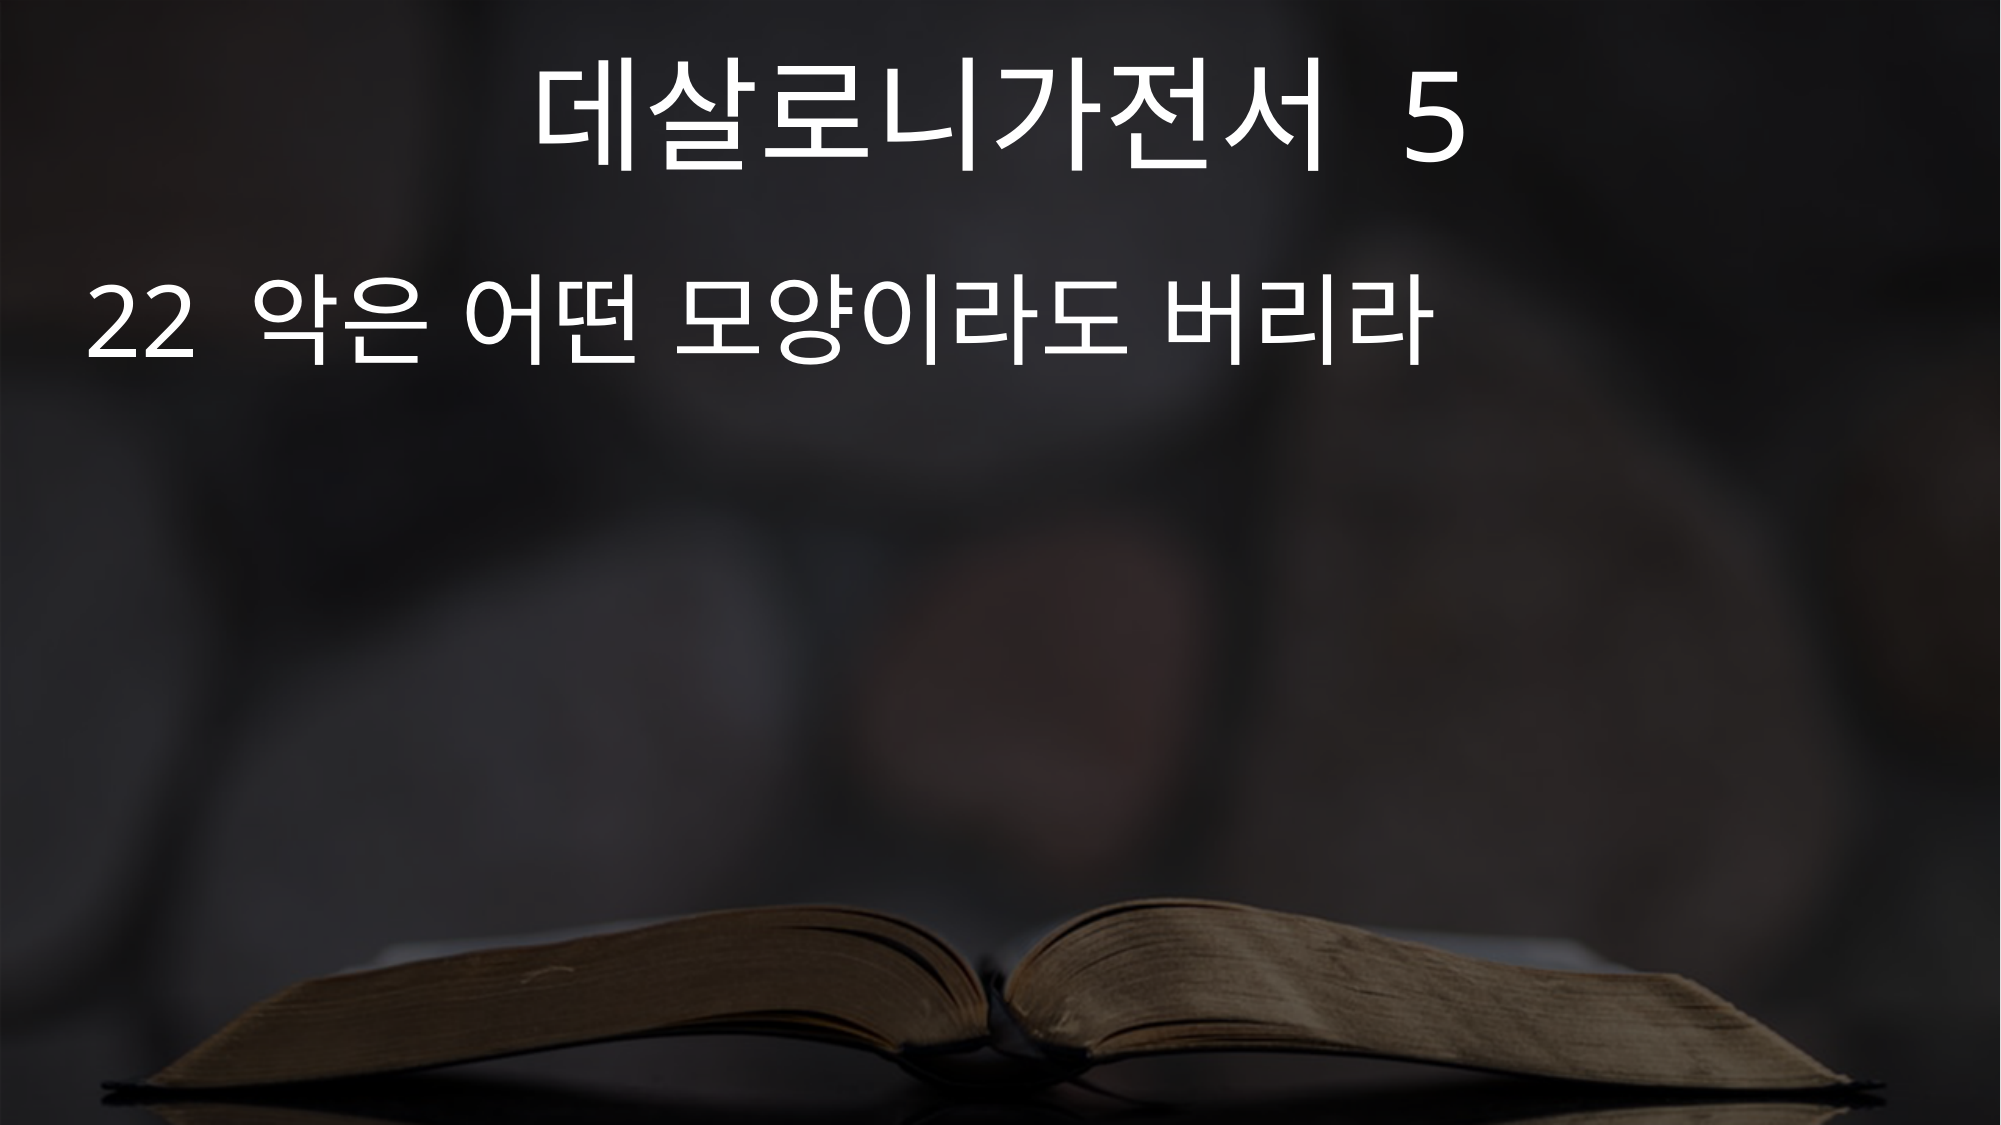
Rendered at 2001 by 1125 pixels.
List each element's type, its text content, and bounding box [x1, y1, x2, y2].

list 22 악은 어떤 모양이라도 버리라 [69, 263, 1953, 423]
picture [0, 0, 2001, 1125]
footer 데살로니가전서 5 [0, 32, 2000, 192]
